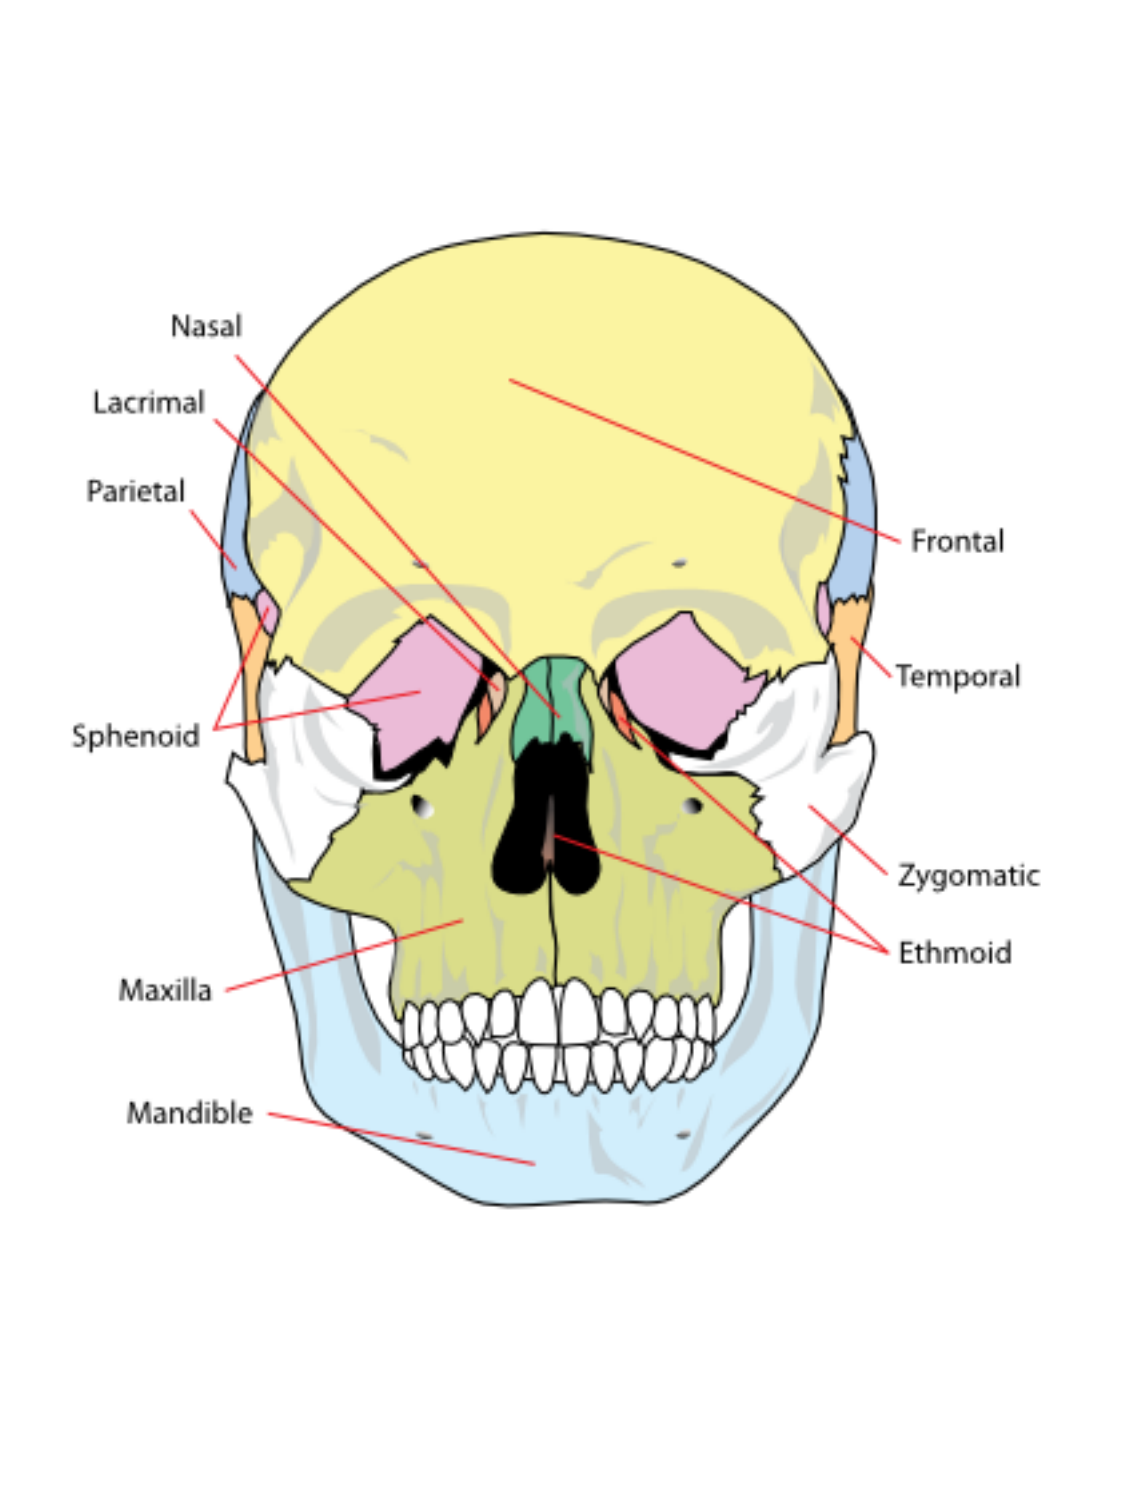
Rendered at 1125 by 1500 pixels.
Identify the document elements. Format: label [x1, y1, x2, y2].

picture [24, 174, 1089, 1263]
